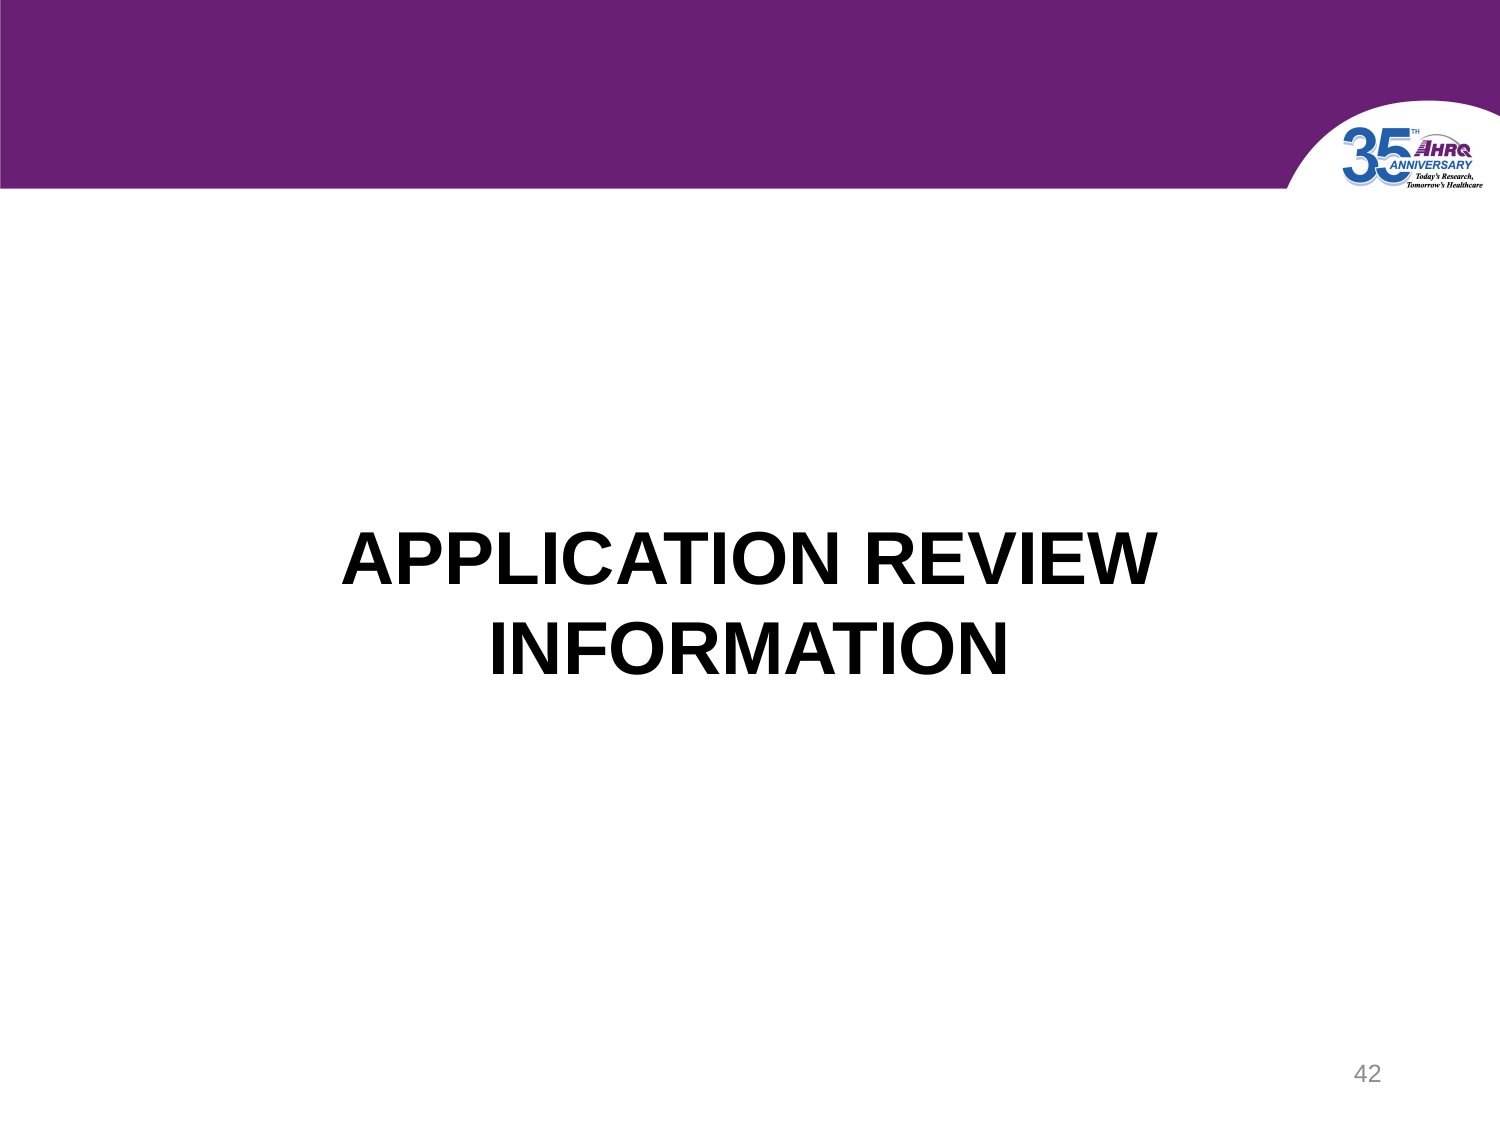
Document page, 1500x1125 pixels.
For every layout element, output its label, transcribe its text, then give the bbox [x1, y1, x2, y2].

slide_number 42 [1059, 1042, 1397, 1103]
list Application review INFORMATION [75, 270, 1425, 1013]
picture [0, 0, 1500, 1125]
